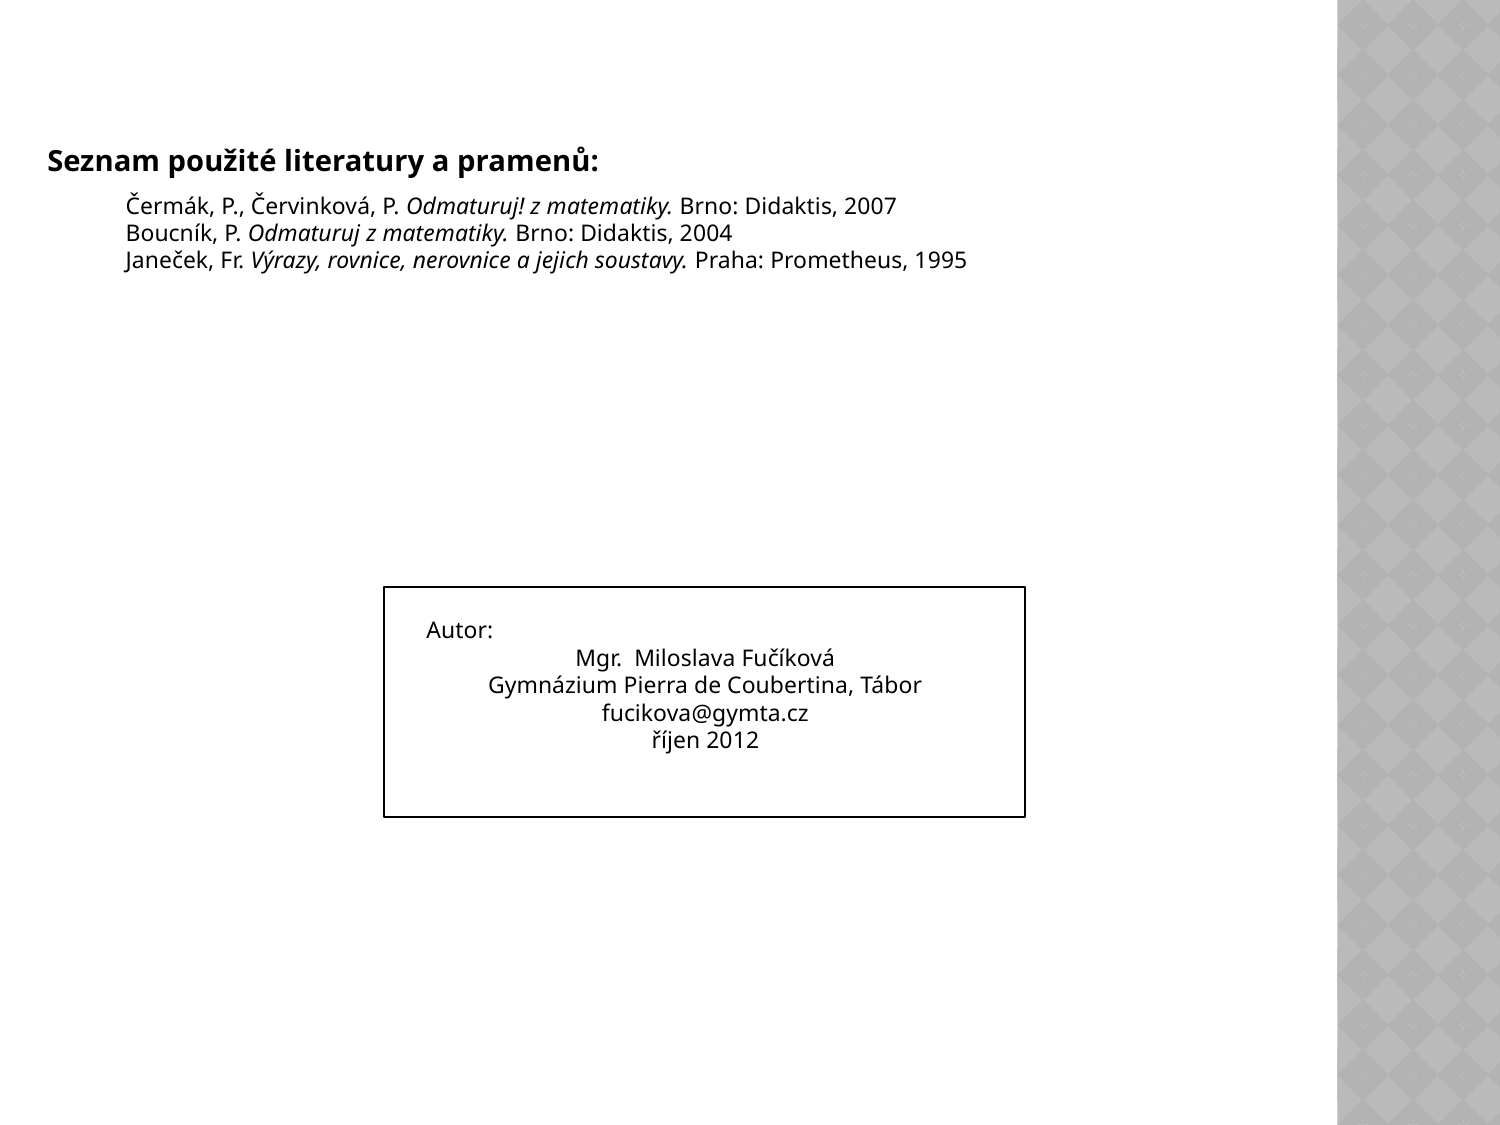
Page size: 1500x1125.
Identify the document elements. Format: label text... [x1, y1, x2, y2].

text_box Autor: Mgr. Miloslava Fučíková Gymnázium Pierra de Coubertina, Tábor fucikova@gymta.cz říjen 2012 [412, 609, 998, 761]
text_box Čermák, P., Červinková, P. Odmaturuj! z matematiky. Brno: Didaktis, 2007 Boucník, P. Odmaturuj z matematiky. Brno: Didaktis, 2004 Janeček, Fr. Výrazy, rovnice, nerovnice a jejich soustavy. Praha: Prometheus, 1995 [112, 184, 1256, 281]
text_box [382, 585, 1027, 819]
text_box Seznam použité literatury a pramenů: [33, 135, 762, 184]
